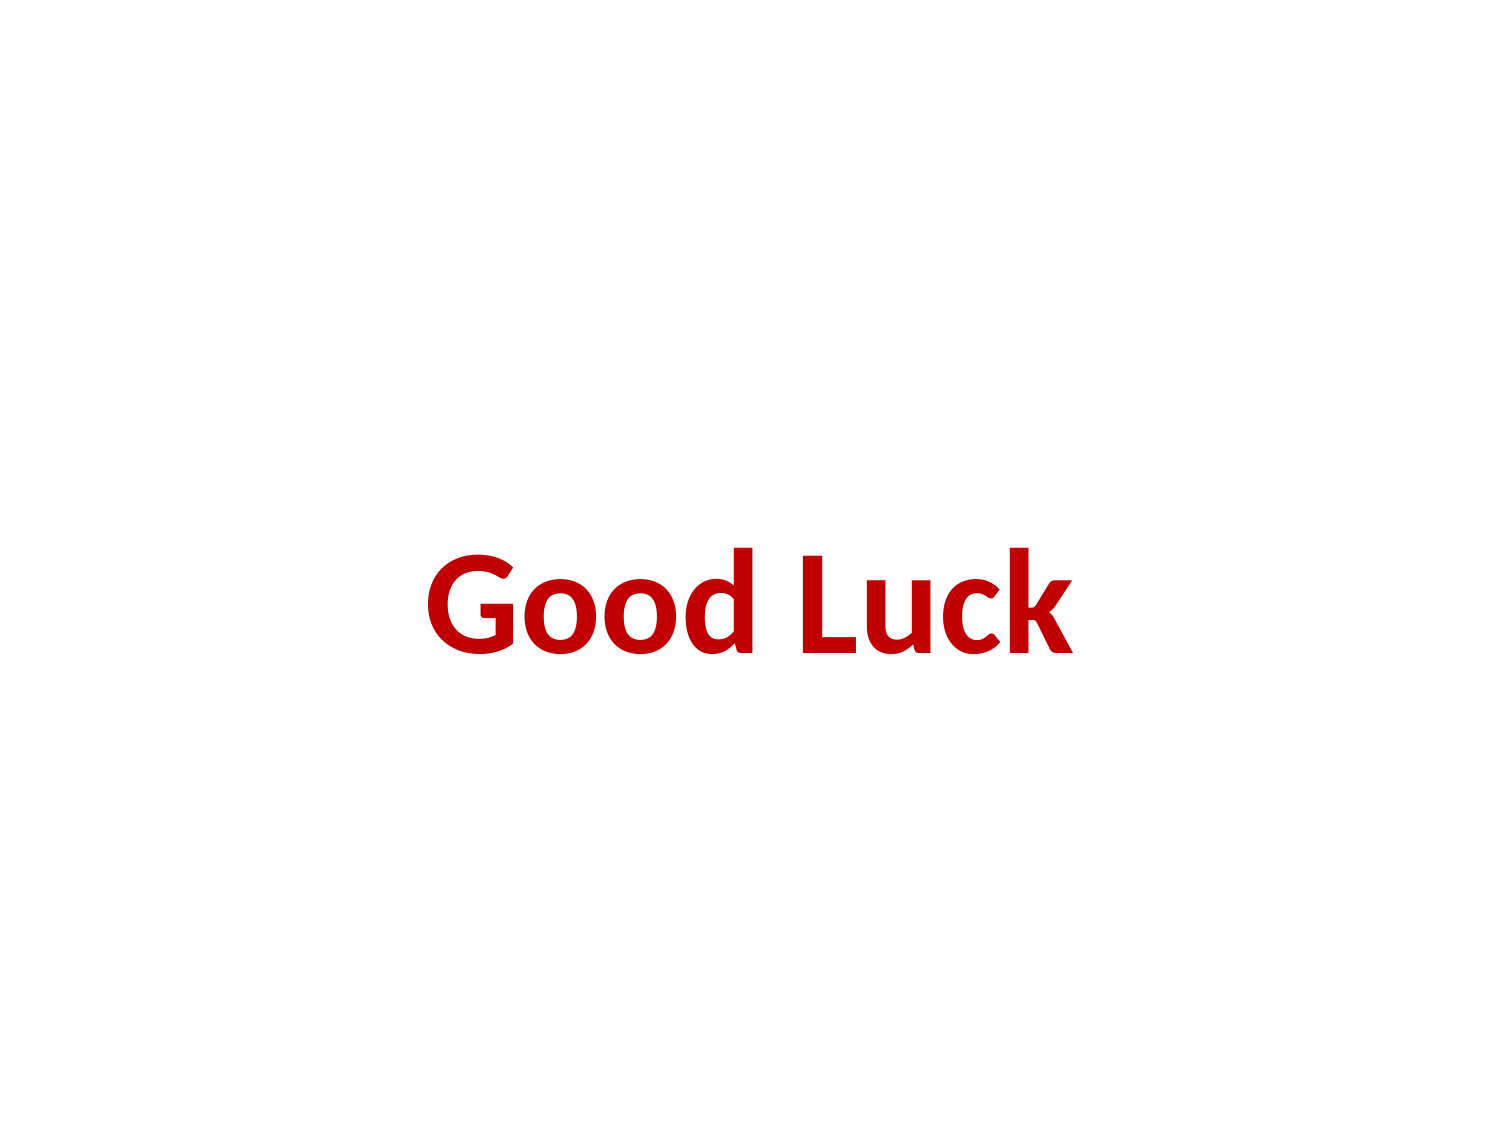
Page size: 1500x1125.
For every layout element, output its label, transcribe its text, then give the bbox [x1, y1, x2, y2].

title Good Luck [75, 500, 1425, 688]
